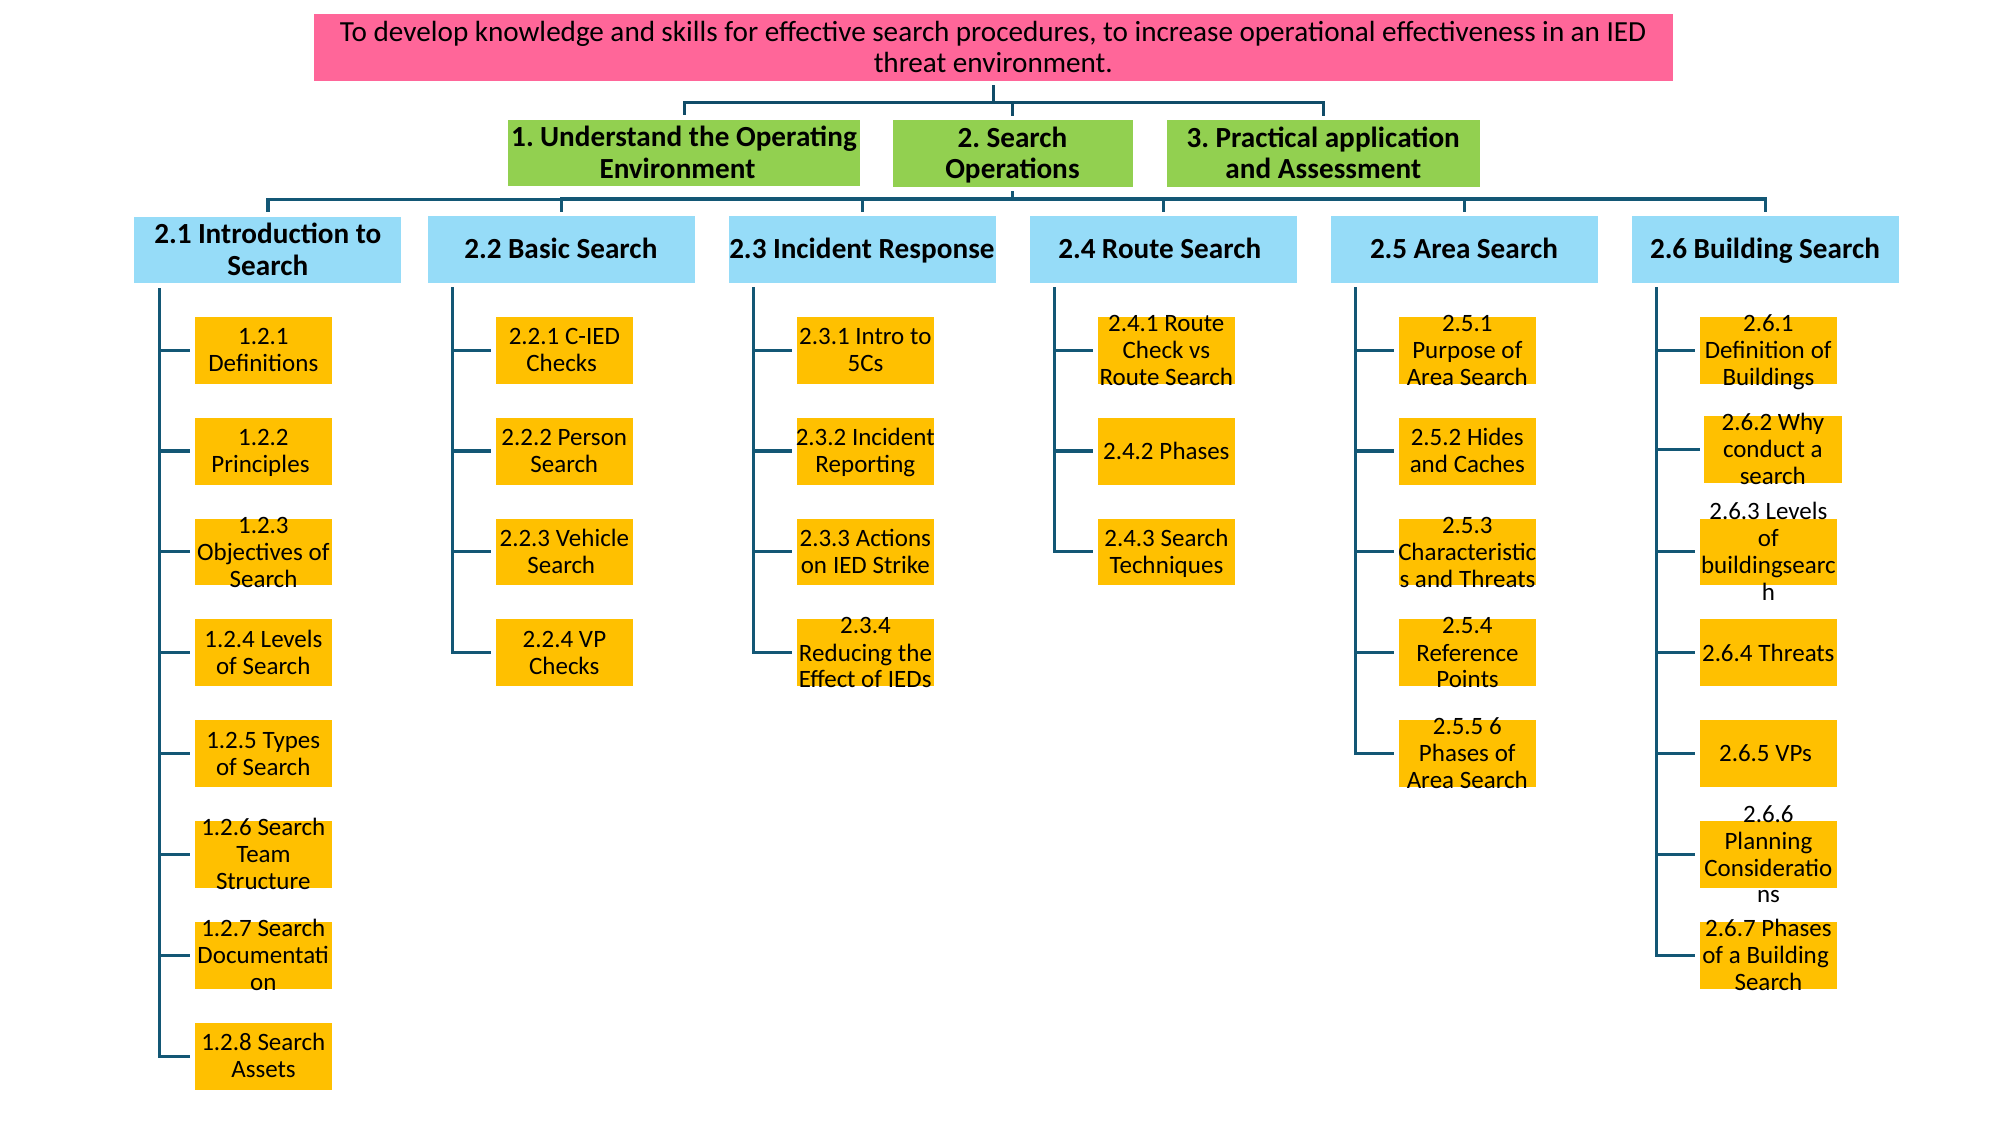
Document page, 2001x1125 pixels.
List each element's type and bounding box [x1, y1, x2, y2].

text_box [24, 11, 2000, 1093]
